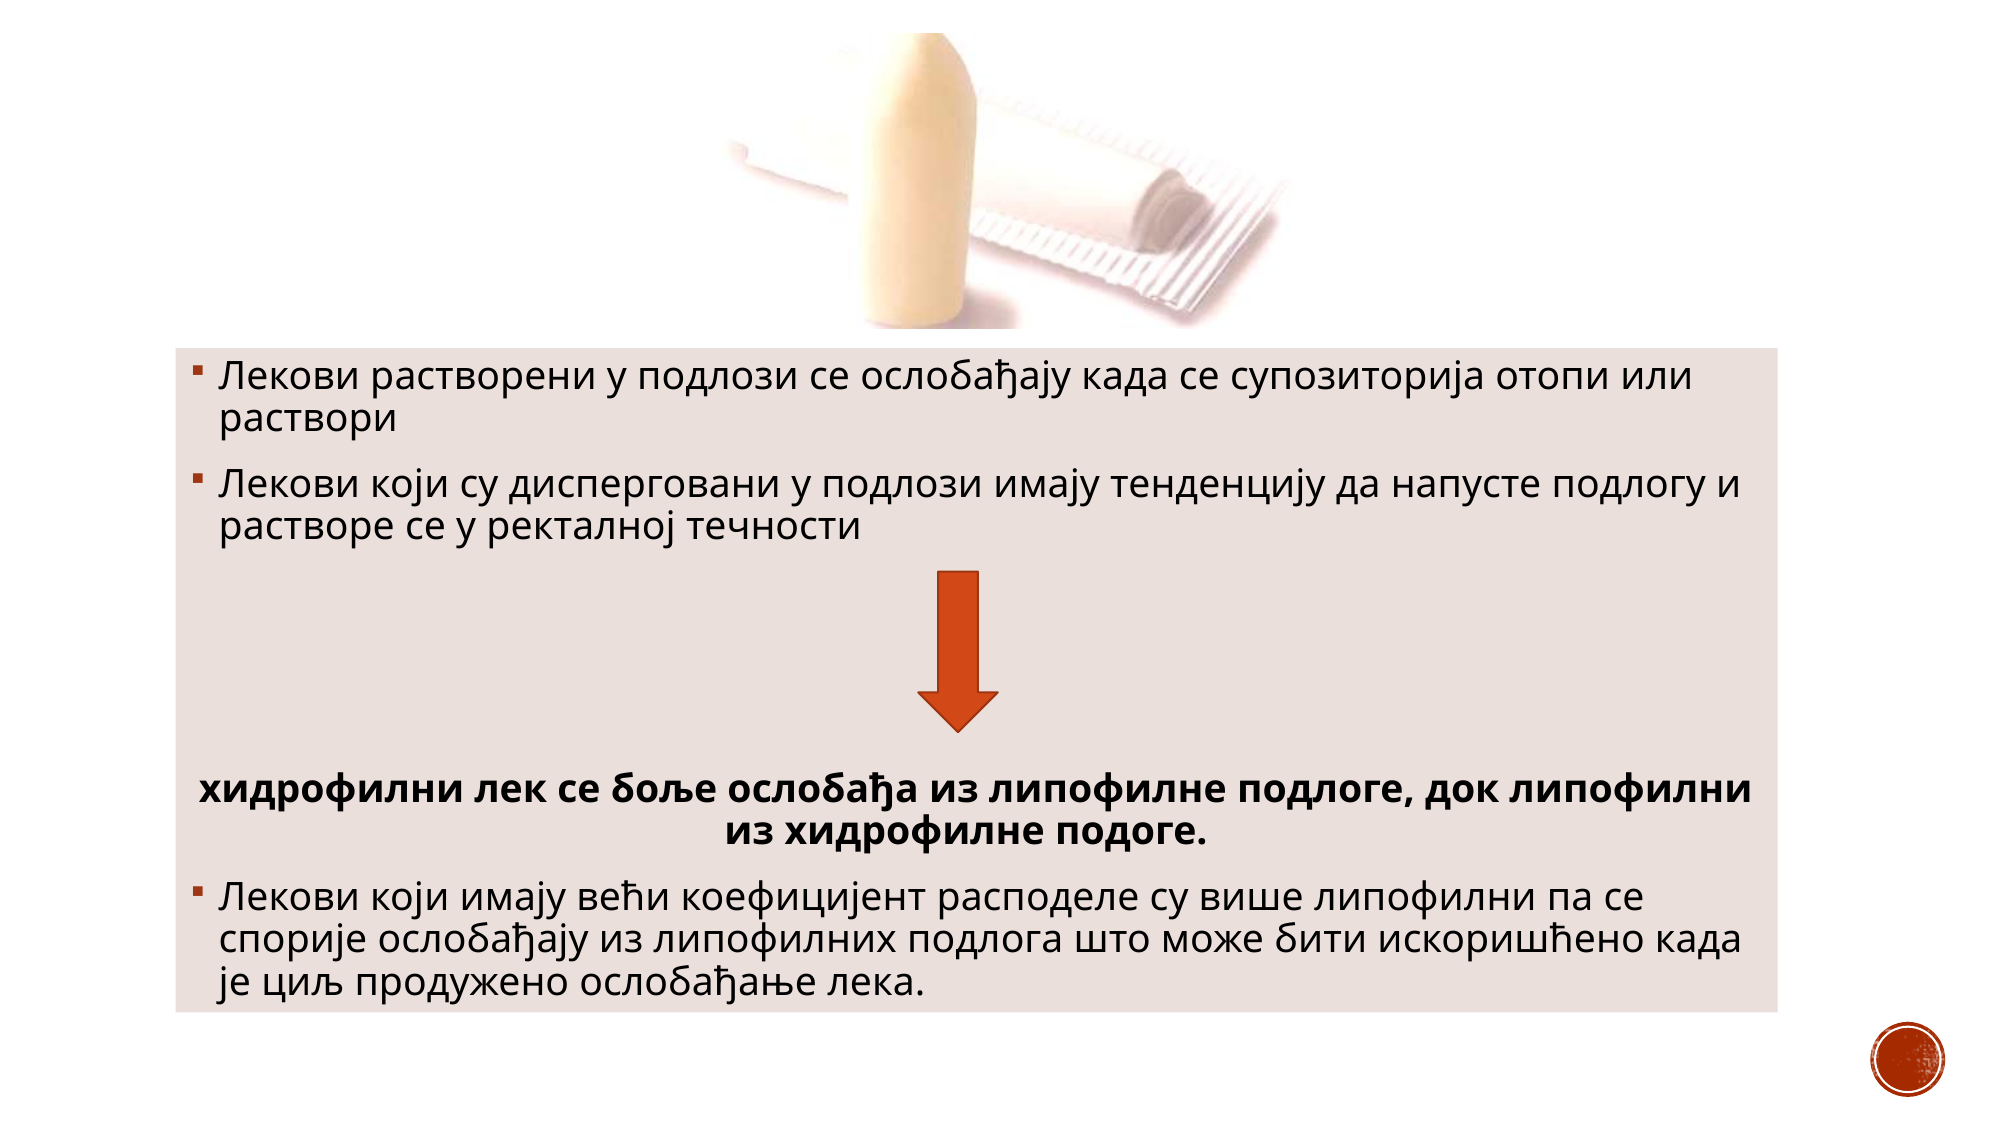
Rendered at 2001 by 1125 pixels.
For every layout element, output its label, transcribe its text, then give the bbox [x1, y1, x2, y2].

text_box [917, 570, 999, 733]
picture [701, 33, 1294, 329]
list Лекови растворени у подлози се ослобађају када се супозиторија отопи или раствори Лекови који су дисперговани у подлози имају тенденцију да напусте подлогу и растворе се у ректалној течности хидрофилни лек се боље ослобађа из липофилне подлоге, док липофилни из хидрофилне подоге. Лекови који имају већи коефицијент расподеле су више липофилни па се спорије ослобађају из липофилних подлога што може бити искоришћено када је циљ продужено ослобађање лека. [175, 348, 1778, 1013]
